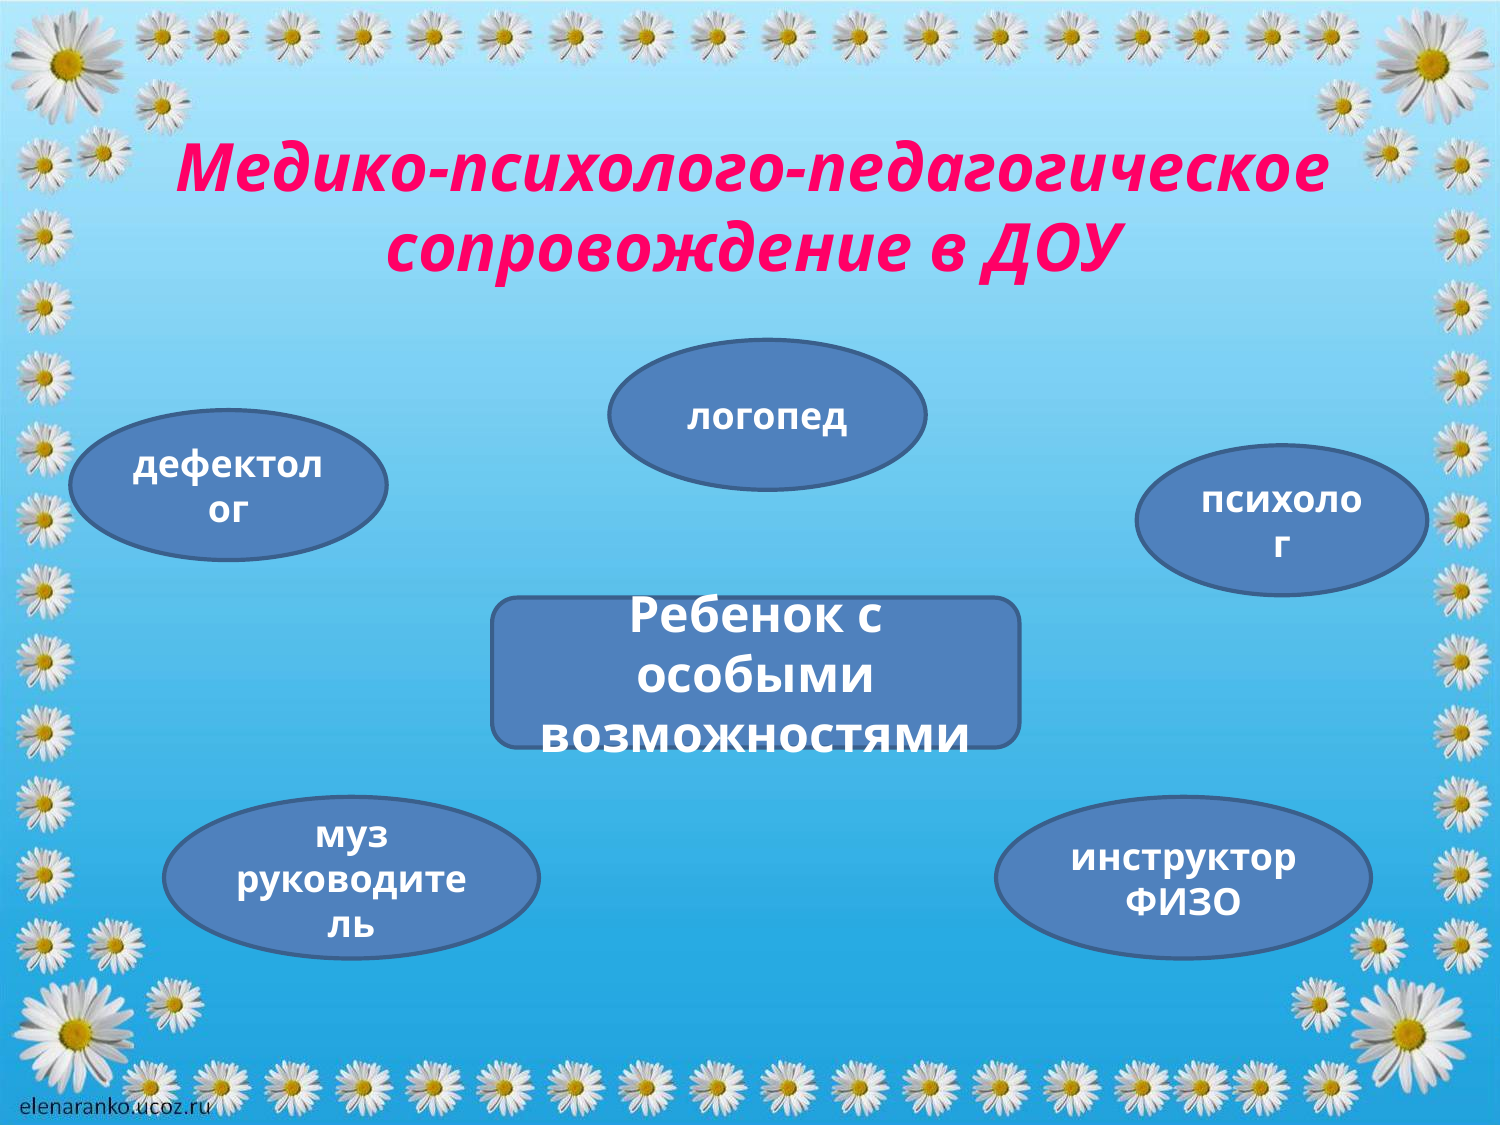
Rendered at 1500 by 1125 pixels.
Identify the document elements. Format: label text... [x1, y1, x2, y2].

picture [0, 0, 1500, 1125]
title Медико-психолого-педагогическое сопровождение в ДОУ [82, 70, 1425, 339]
text_box инструктор ФИЗО [993, 794, 1374, 961]
text_box Ребенок с особыми возможностями [490, 595, 1022, 750]
text_box логопед [607, 337, 928, 492]
text_box психолог [1134, 443, 1430, 598]
text_box муз руководитель [161, 794, 542, 961]
list [75, 339, 1425, 1005]
text_box дефектолог [68, 407, 389, 563]
